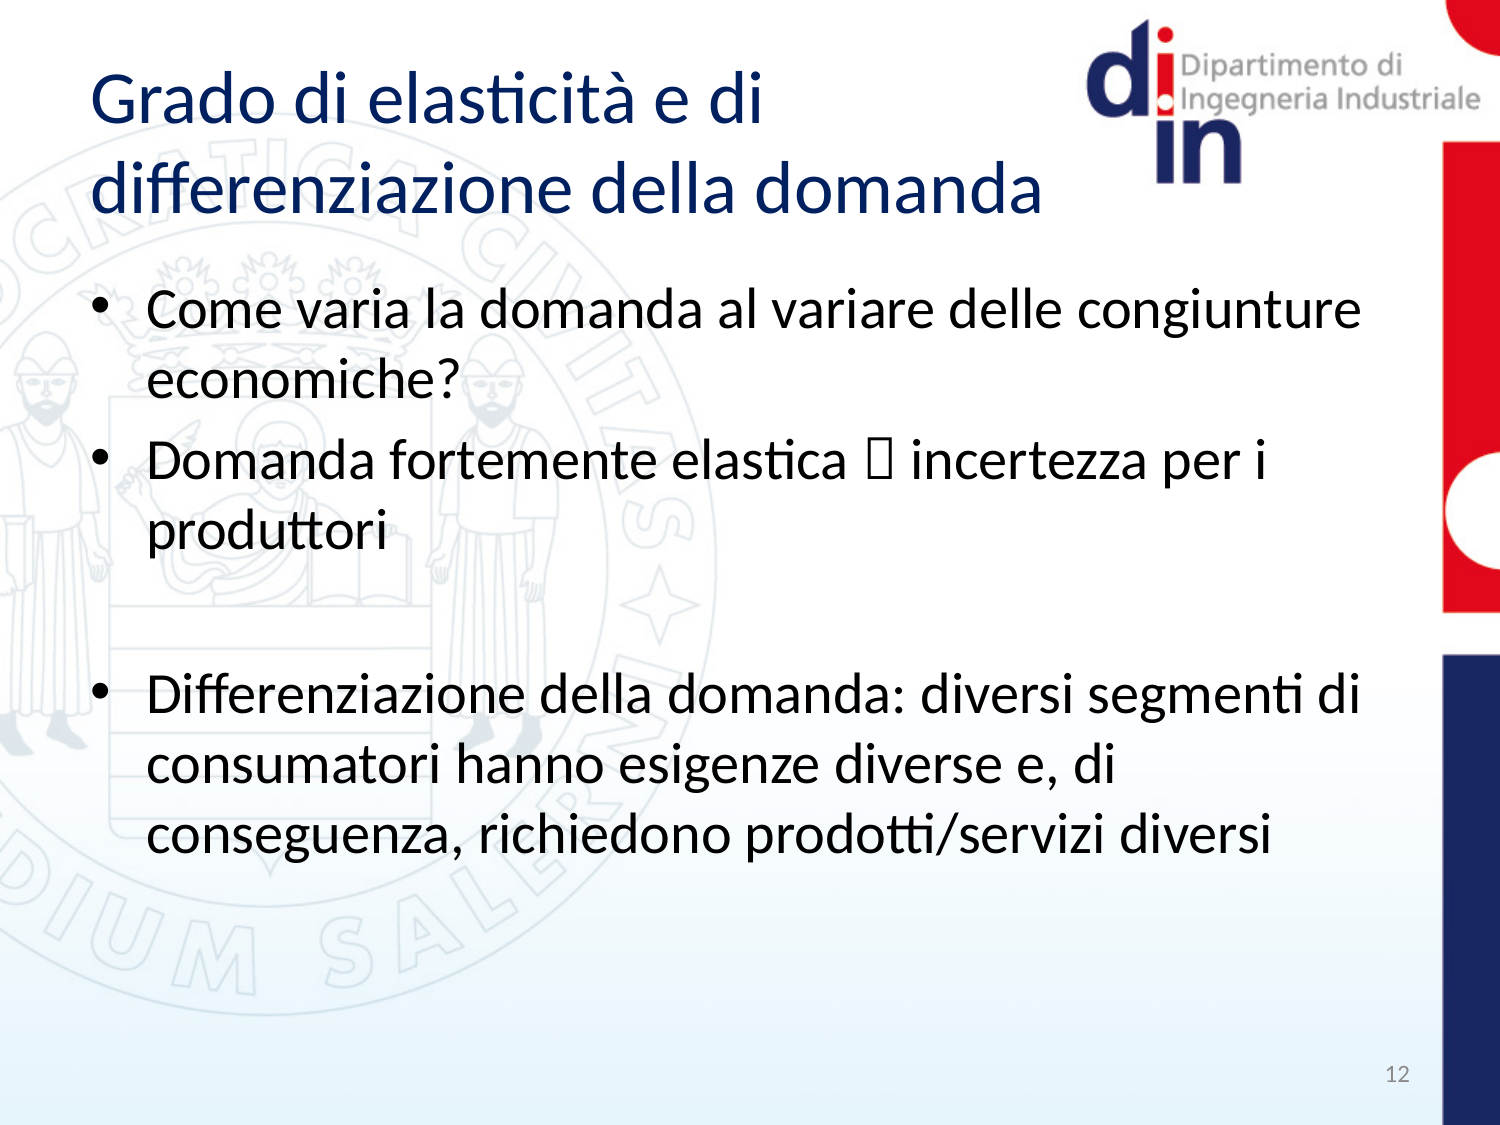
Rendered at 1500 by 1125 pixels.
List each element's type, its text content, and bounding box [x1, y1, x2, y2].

list Come varia la domanda al variare delle congiunture economiche? Domanda fortemente elastica  incertezza per i produttori Differenziazione della domanda: diversi segmenti di consumatori hanno esigenze diverse e, di conseguenza, richiedono prodotti/servizi diversi [74, 262, 1426, 1006]
title Grado di elasticità e di differenziazione della domanda [74, 44, 1070, 233]
slide_number 12 [1257, 1042, 1425, 1103]
picture [0, 0, 1500, 1125]
